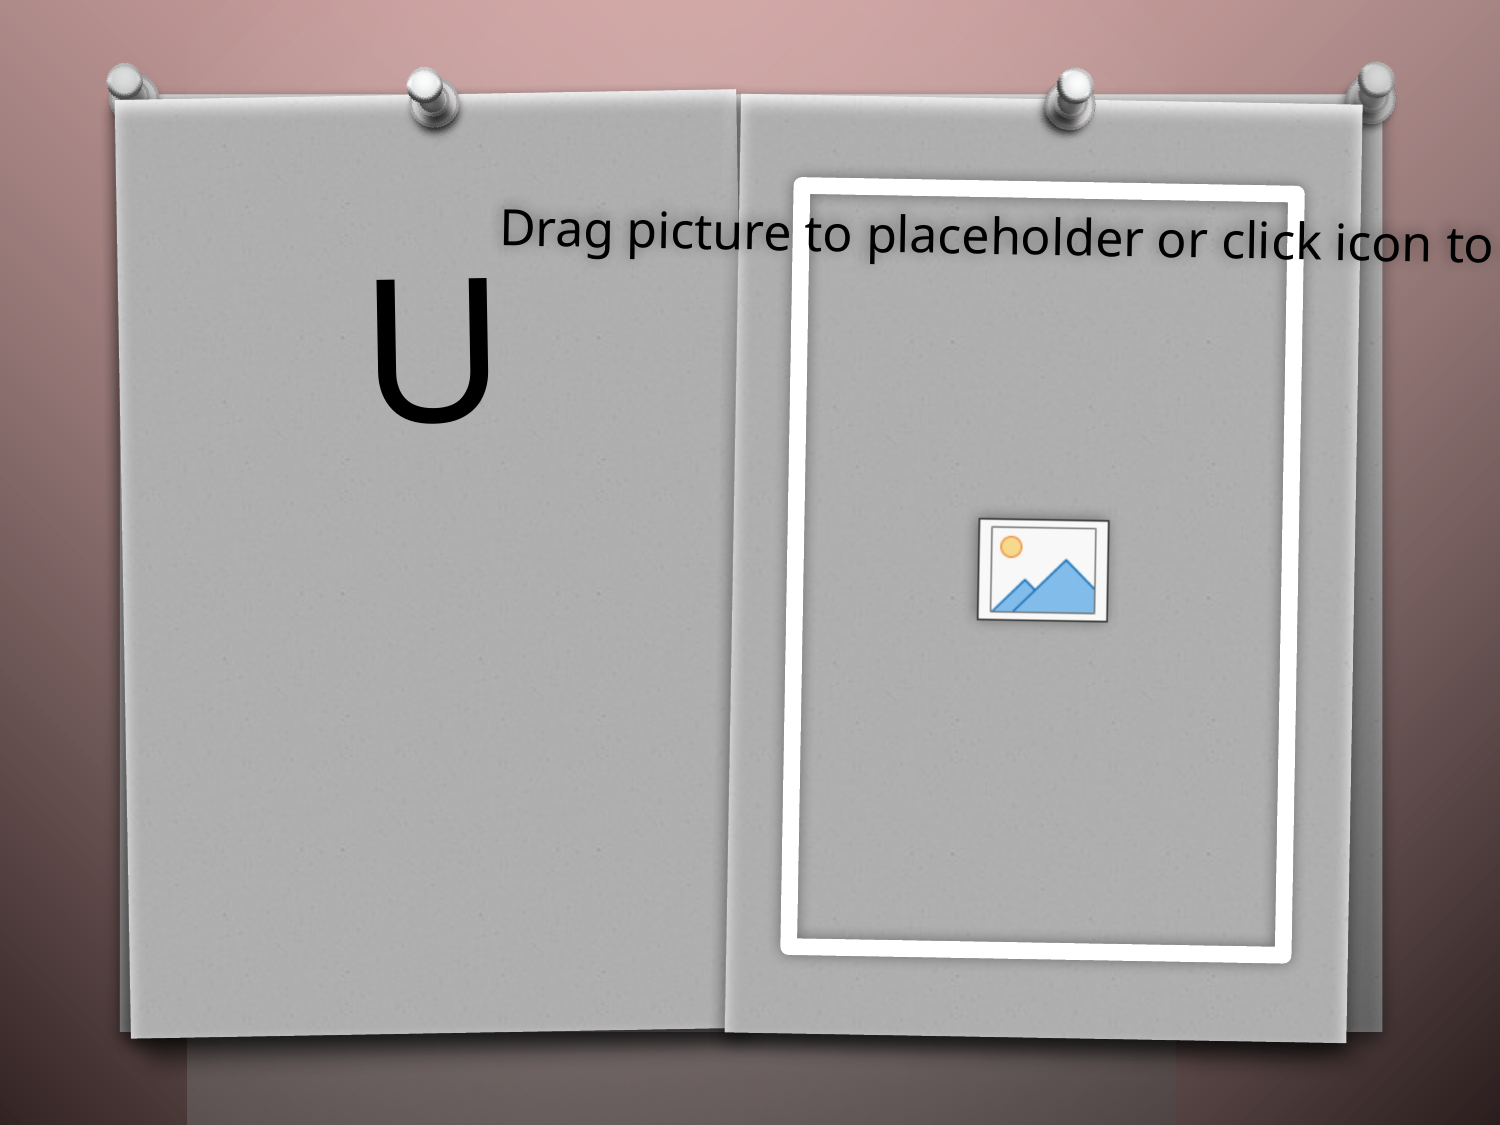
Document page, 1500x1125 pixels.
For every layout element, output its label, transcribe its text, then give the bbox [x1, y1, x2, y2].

picture [375, 33, 497, 157]
title U [179, 222, 687, 475]
picture [803, 197, 1282, 943]
picture [1016, 41, 1138, 162]
